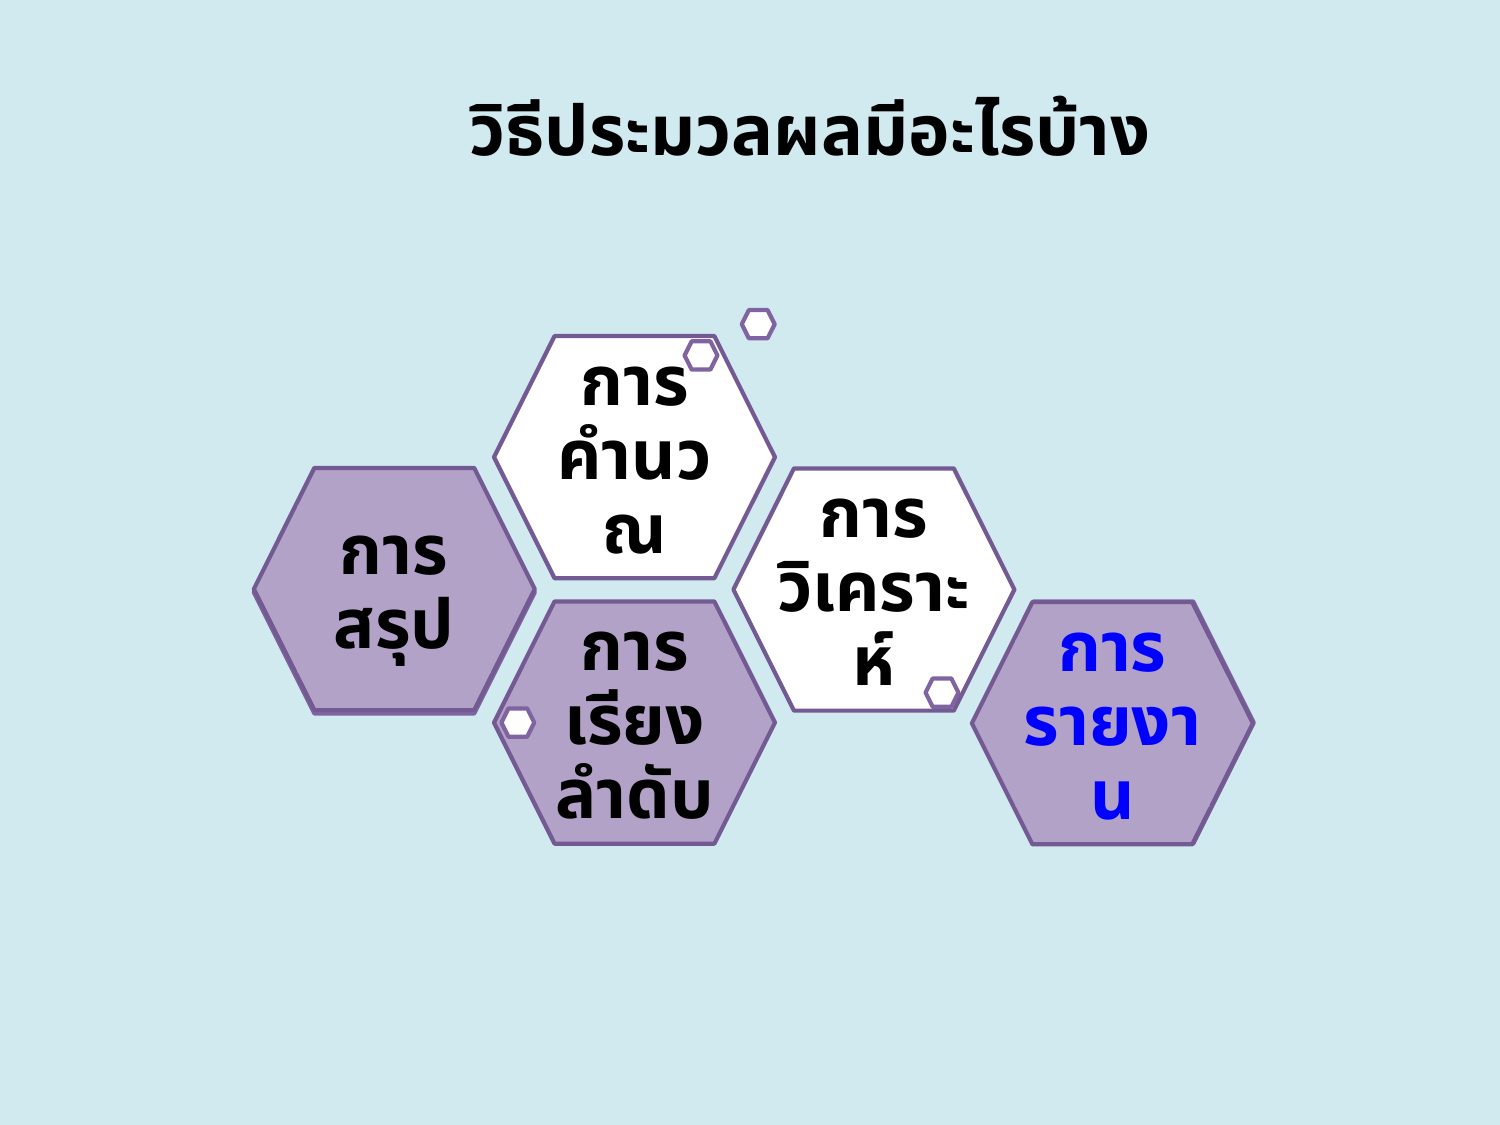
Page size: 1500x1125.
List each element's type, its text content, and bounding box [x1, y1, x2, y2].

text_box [971, 601, 1254, 845]
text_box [253, 231, 1255, 899]
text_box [253, 467, 536, 711]
list วิธีประมวลผลมีอะไรบ้าง [454, 78, 1170, 201]
